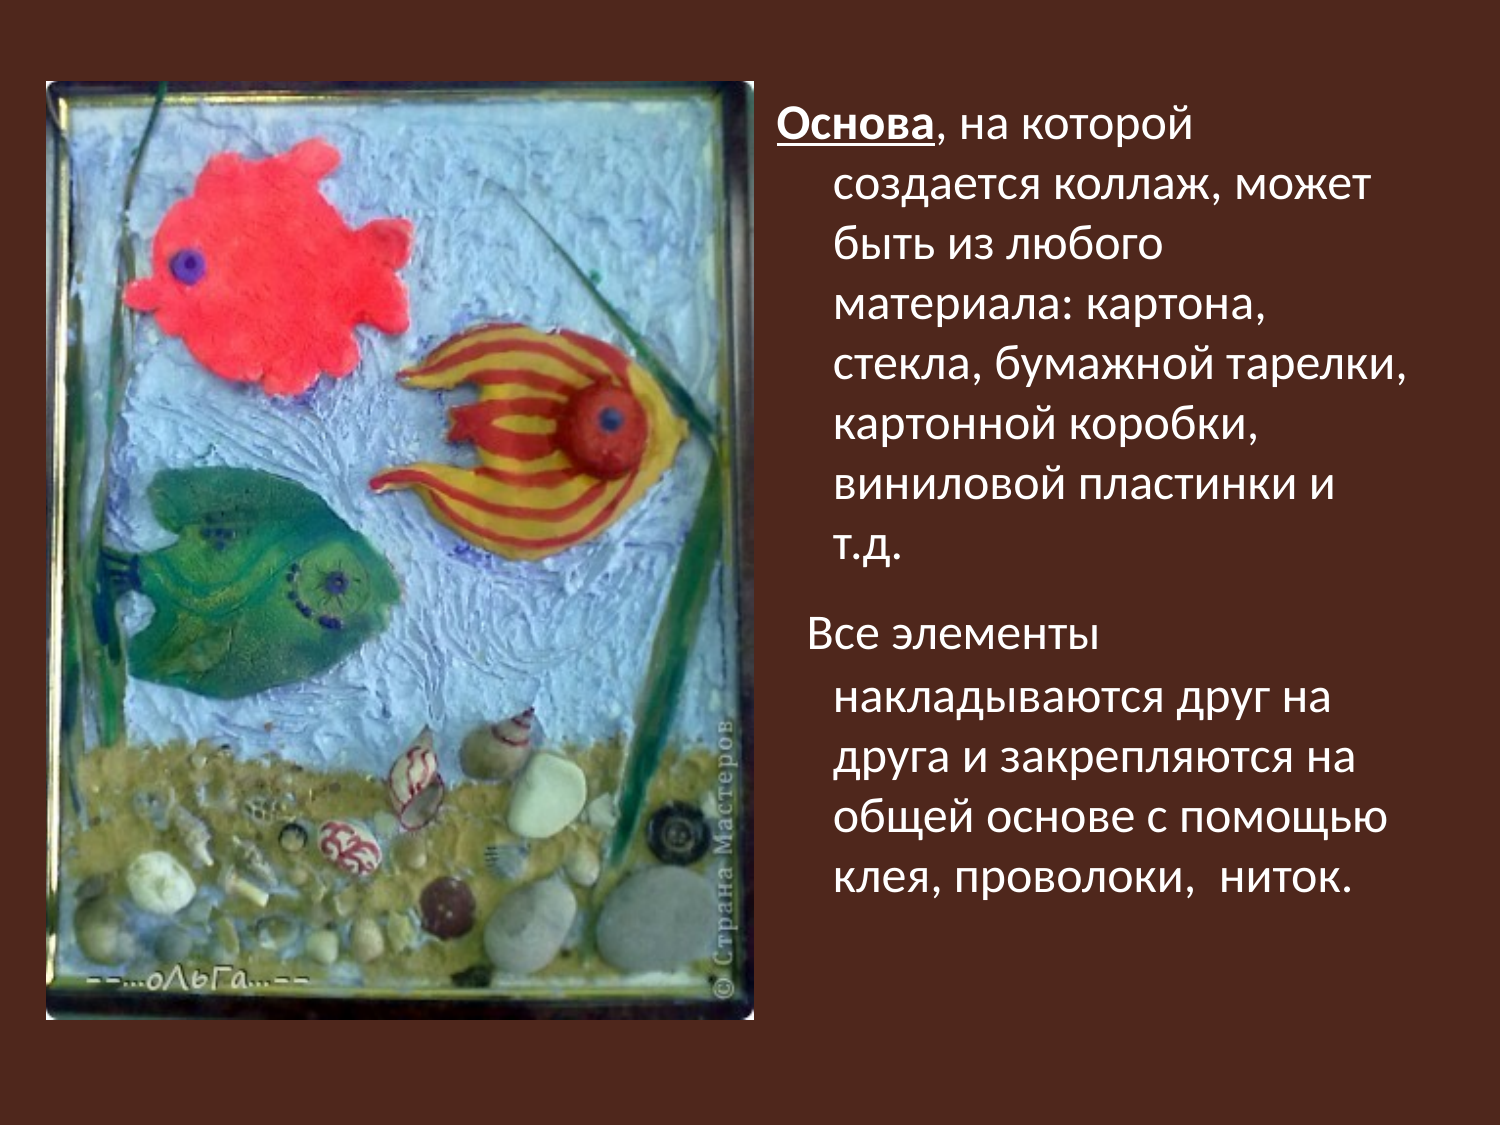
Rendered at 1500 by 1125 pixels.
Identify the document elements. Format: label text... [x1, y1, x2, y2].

picture [46, 81, 755, 1020]
list Основа, на которой создается коллаж, может быть из любого материала: картона, стекла, бумажной тарелки, картонной коробки, виниловой пластинки и т.д. Все элементы накладываются друг на друга и закрепляются на общей основе с помощью клея, проволоки, ниток. [761, 82, 1425, 1005]
